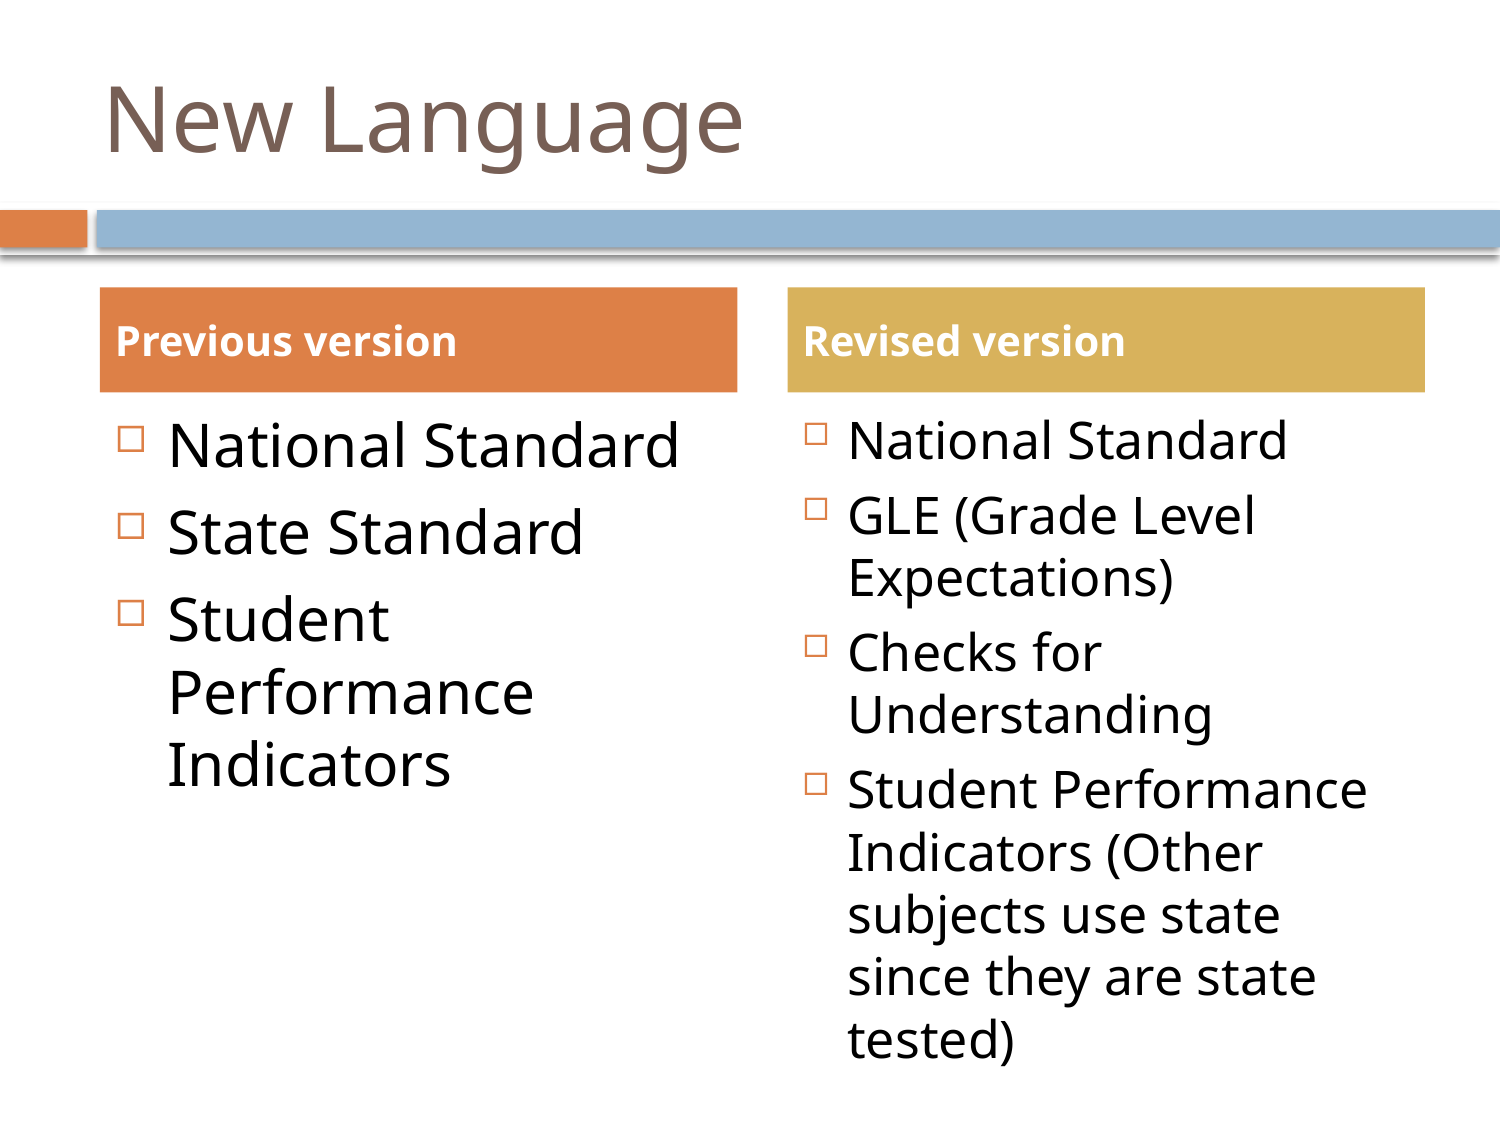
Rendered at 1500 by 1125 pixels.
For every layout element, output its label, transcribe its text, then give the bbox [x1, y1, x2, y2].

list National Standard GLE (Grade Level Expectations) Checks for Understanding Student Performance Indicators (Other subjects use state since they are state tested) [787, 399, 1425, 1079]
list Revised version [787, 287, 1425, 393]
list Previous version [99, 287, 738, 393]
title New Language [87, 44, 1425, 188]
list National Standard State Standard Student Performance Indicators [99, 399, 738, 988]
